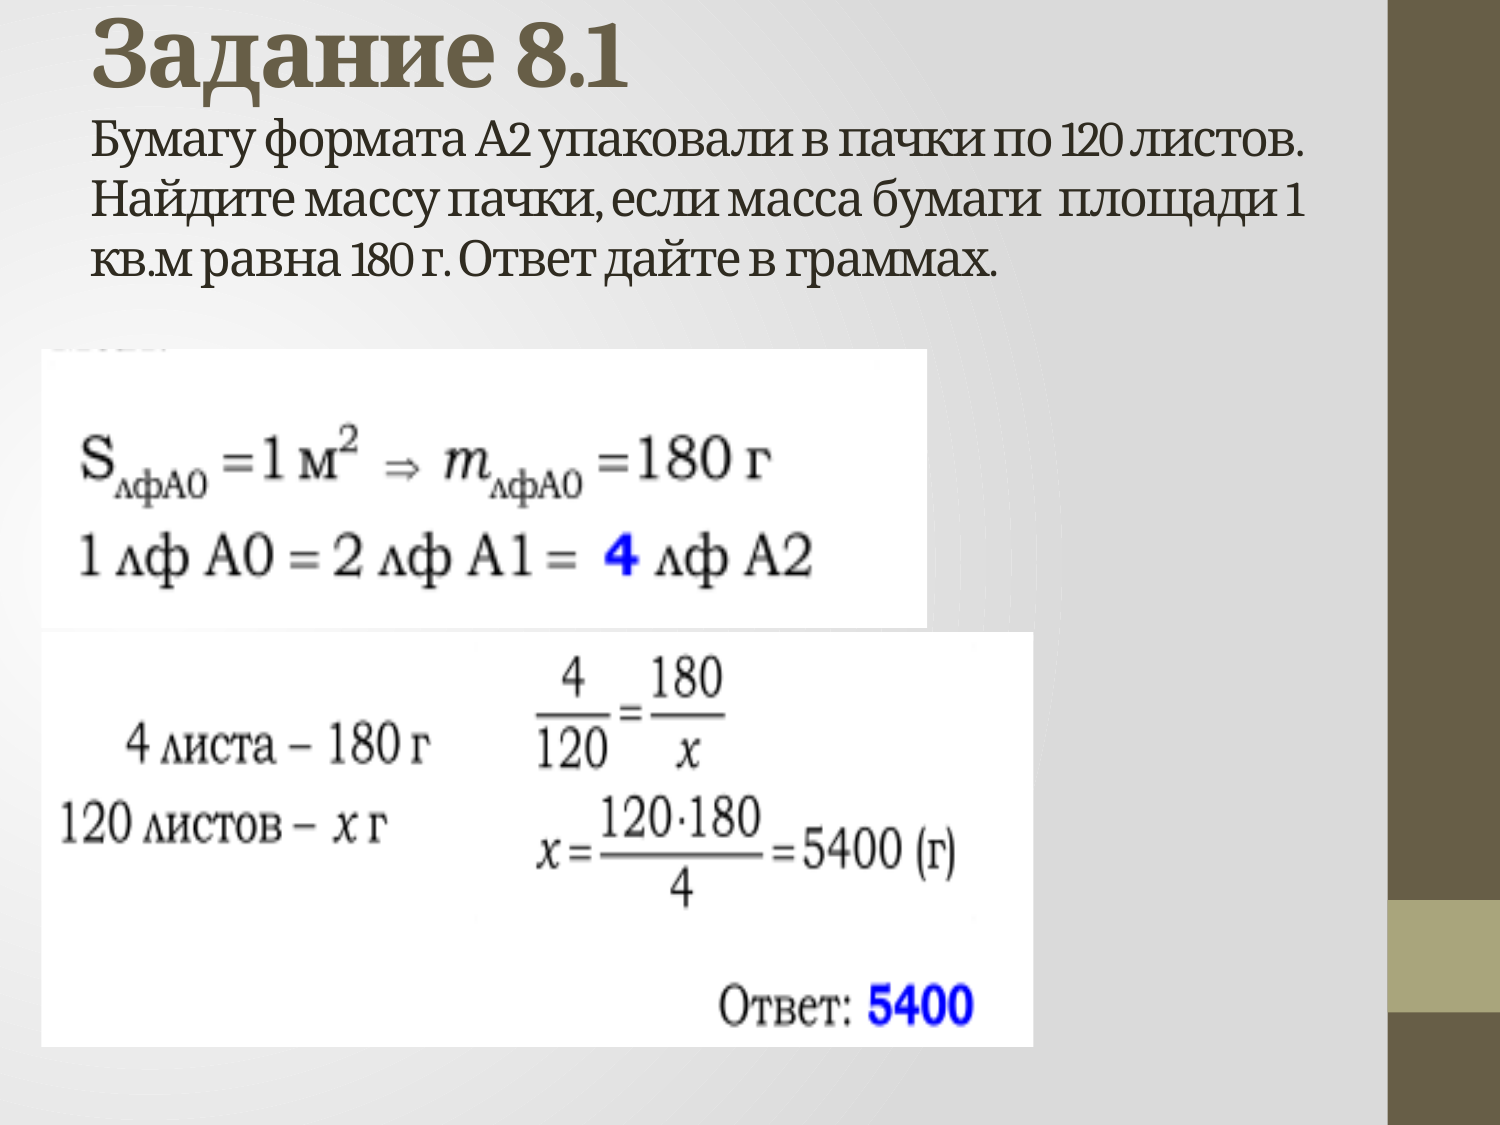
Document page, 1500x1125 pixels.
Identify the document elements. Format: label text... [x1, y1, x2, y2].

picture [40, 631, 1034, 1048]
picture [40, 349, 928, 628]
title Задание 8.1 Бумагу формата А2 упаковали в пачки по 120 листов. Найдите массу пачки, если масса бумаги площади 1 кв.м равна 180 г. Ответ дайте в граммах. [75, 45, 1325, 233]
